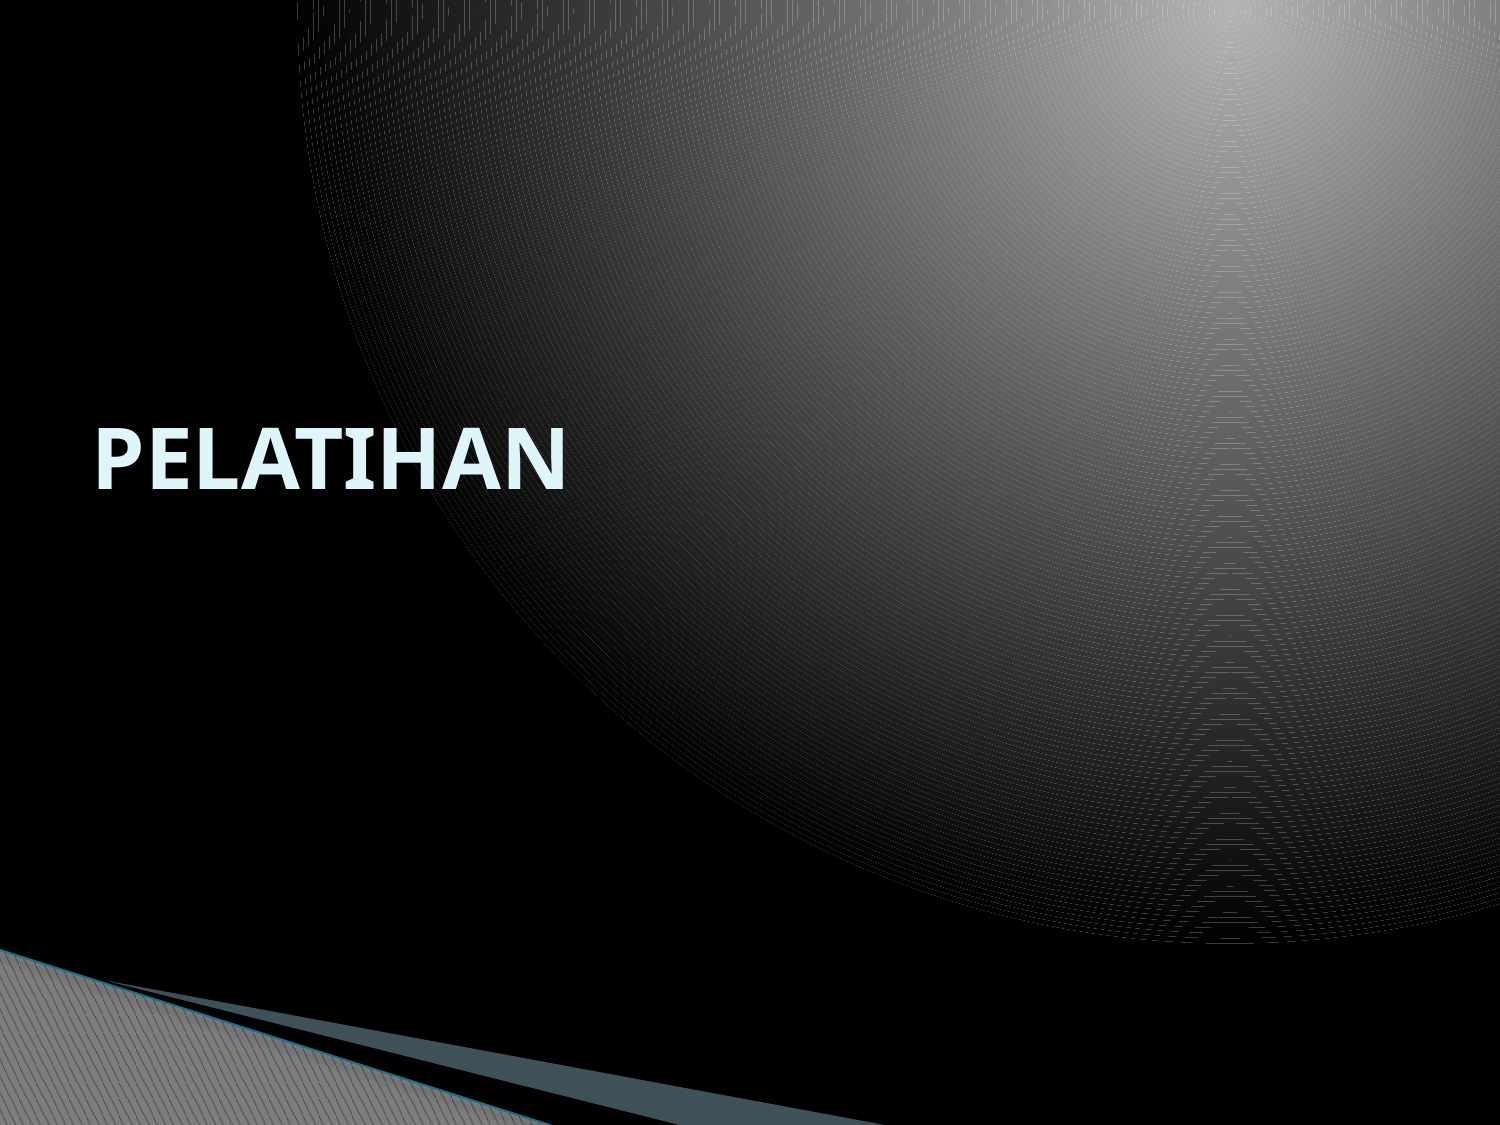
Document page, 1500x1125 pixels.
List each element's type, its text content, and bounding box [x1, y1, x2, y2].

picture [0, 952, 543, 1125]
title PELATIHAN [76, 361, 1427, 550]
